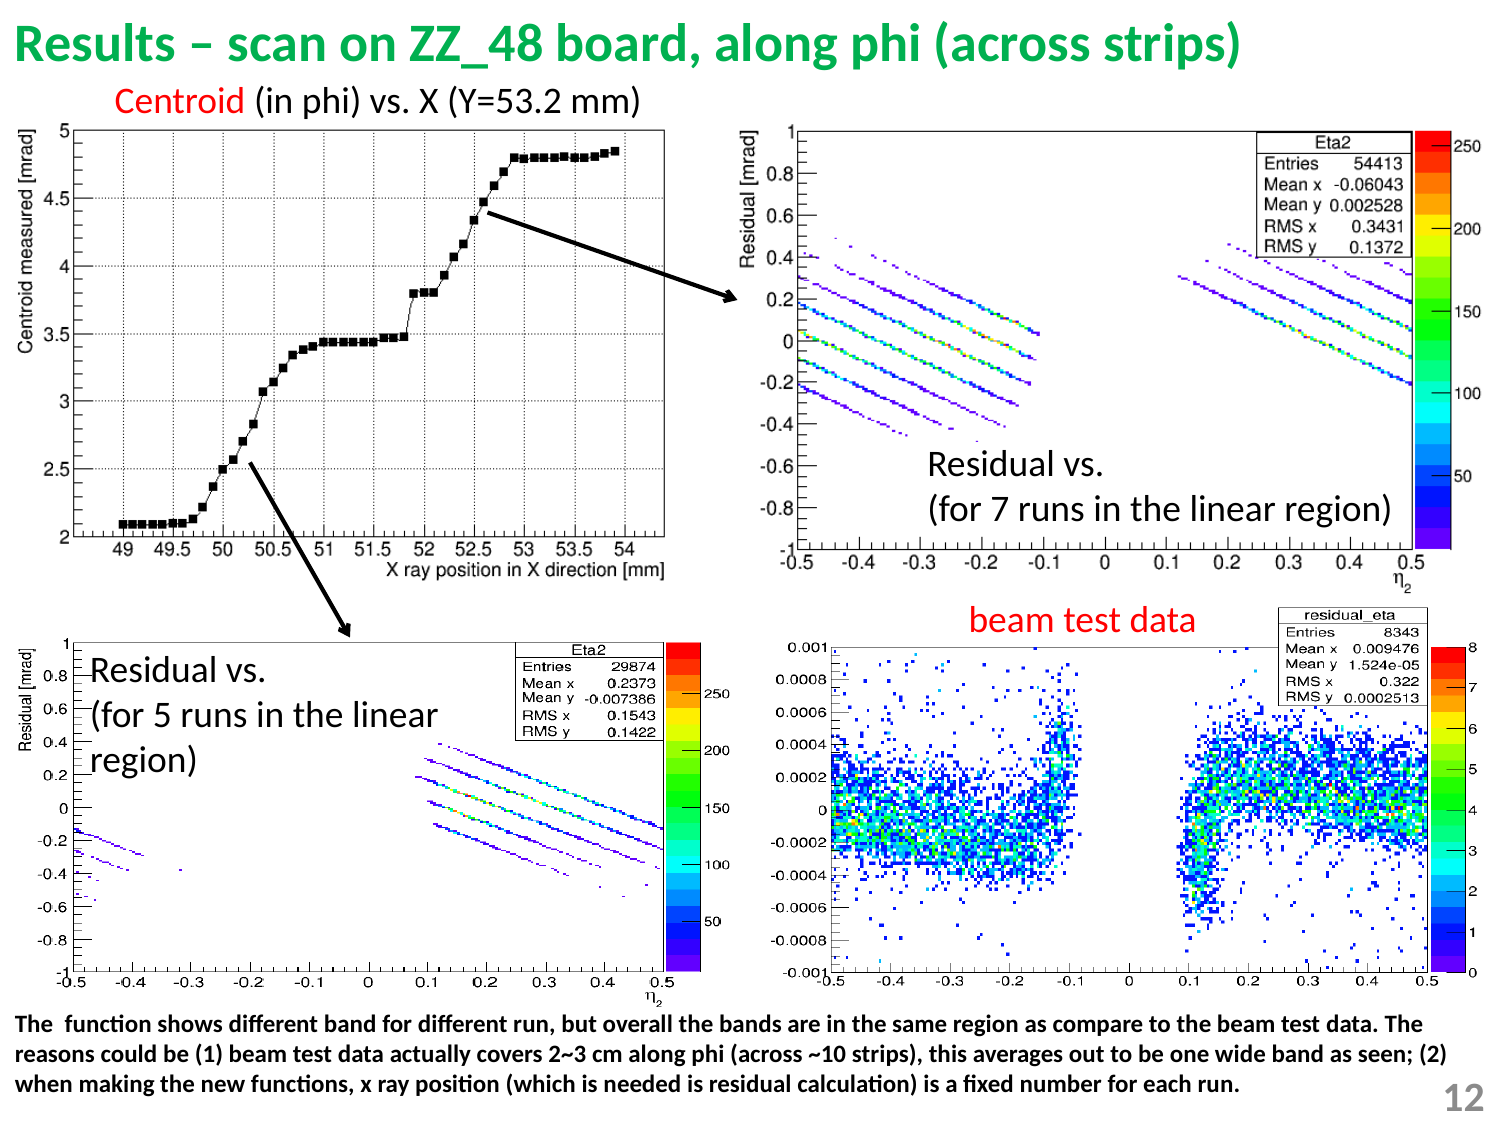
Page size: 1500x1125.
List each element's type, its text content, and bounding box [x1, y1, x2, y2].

picture [0, 78, 1489, 1013]
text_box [249, 462, 351, 638]
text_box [487, 212, 738, 301]
slide_number 12 [1149, 1065, 1500, 1125]
text_box Centroid (in phi) vs. X (Y=53.2 mm) [99, 68, 688, 77]
text_box Results – scan on ZZ_48 board, along phi (across strips) [0, 0, 1500, 80]
picture [755, 606, 1500, 1013]
